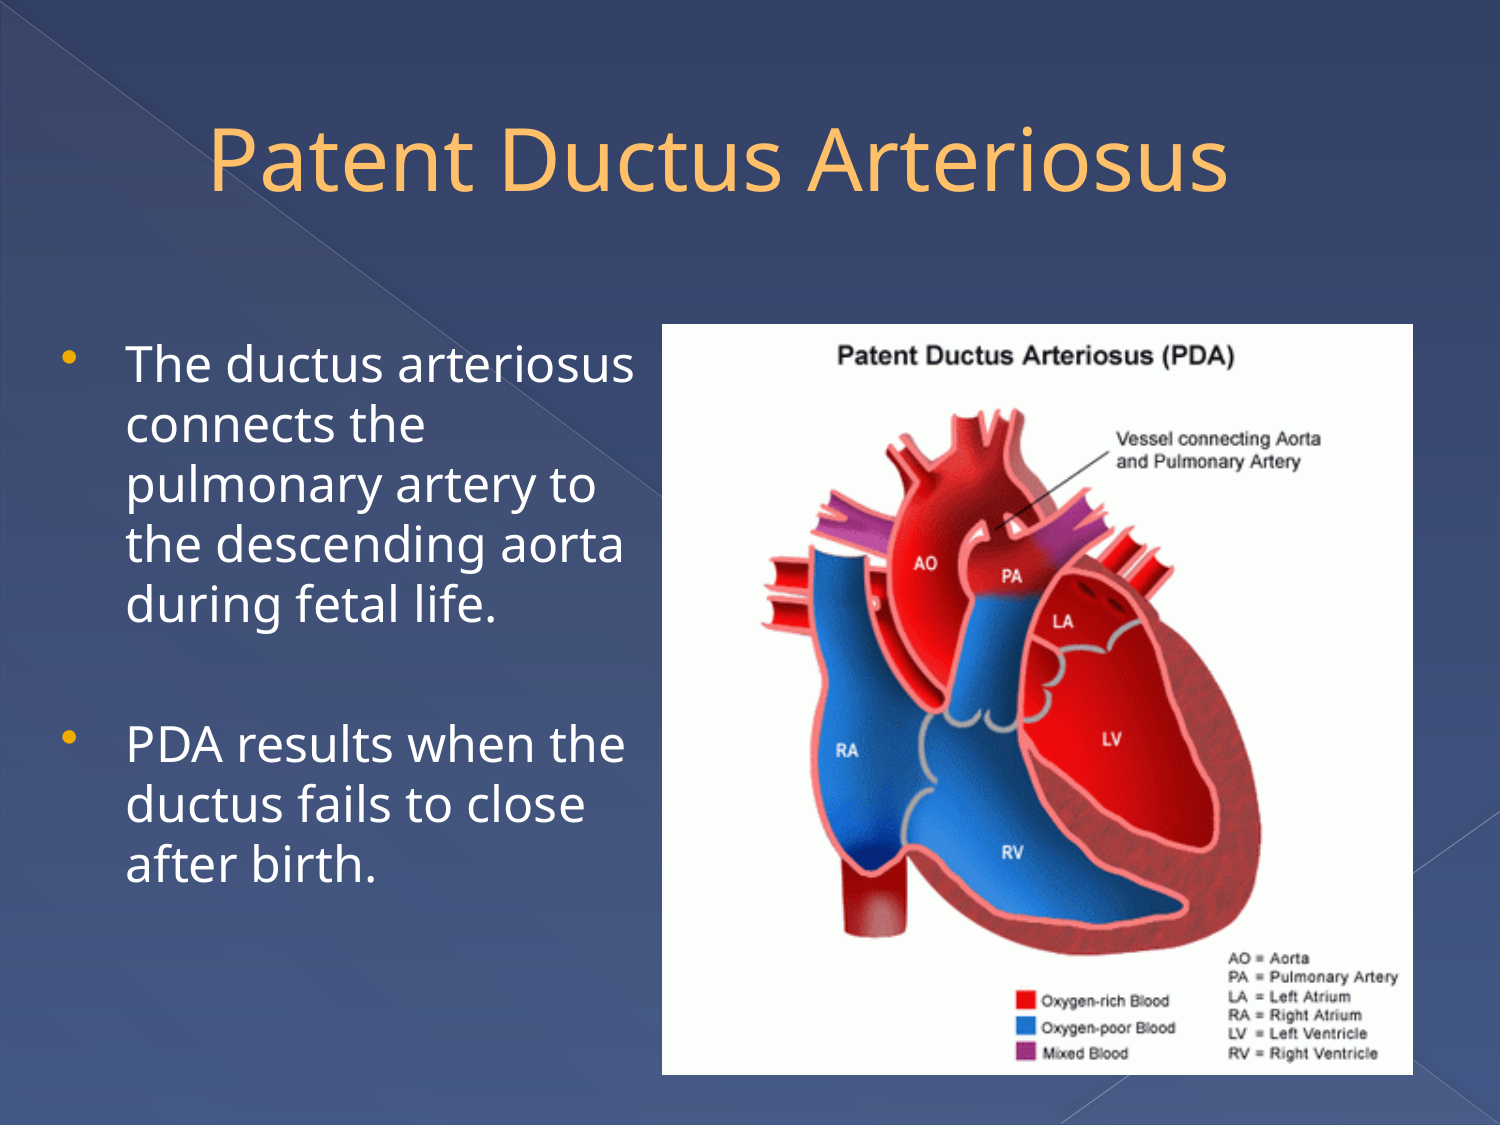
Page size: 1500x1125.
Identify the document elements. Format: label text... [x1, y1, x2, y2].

list The ductus arteriosus connects the pulmonary artery to the descending aorta during fetal life. PDA results when the ductus fails to close after birth. [37, 324, 652, 1005]
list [662, 324, 1413, 1076]
title Patent Ductus Arteriosus [112, 62, 1388, 250]
